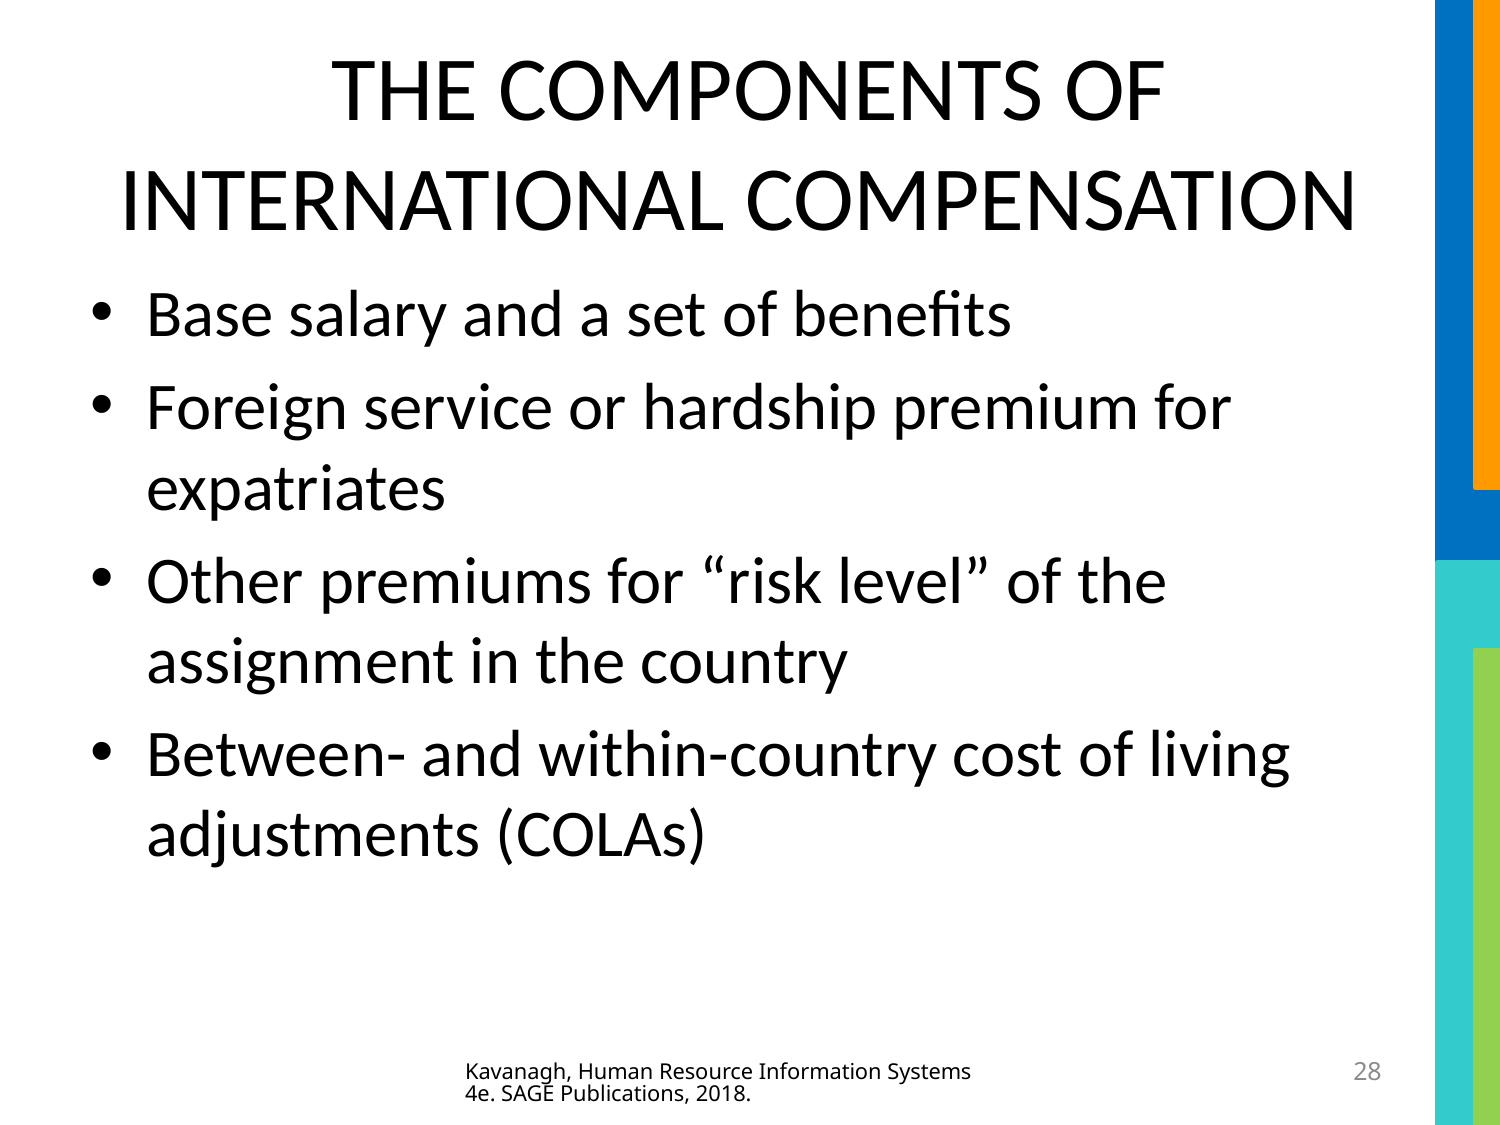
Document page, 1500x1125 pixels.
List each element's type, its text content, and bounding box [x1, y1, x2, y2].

footer Kavanagh, Human Resource Information Systems 4e. SAGE Publications, 2018. [450, 1042, 1004, 1103]
slide_number 28 [1059, 1042, 1397, 1103]
title THE COMPONENTS OF INTERNATIONAL COMPENSATION [75, 45, 1425, 233]
list Base salary and a set of benefits Foreign service or hardship premium for expatriates Other premiums for “risk level” of the assignment in the country Between- and within-country cost of living adjustments (COLAs) [75, 262, 1425, 1005]
